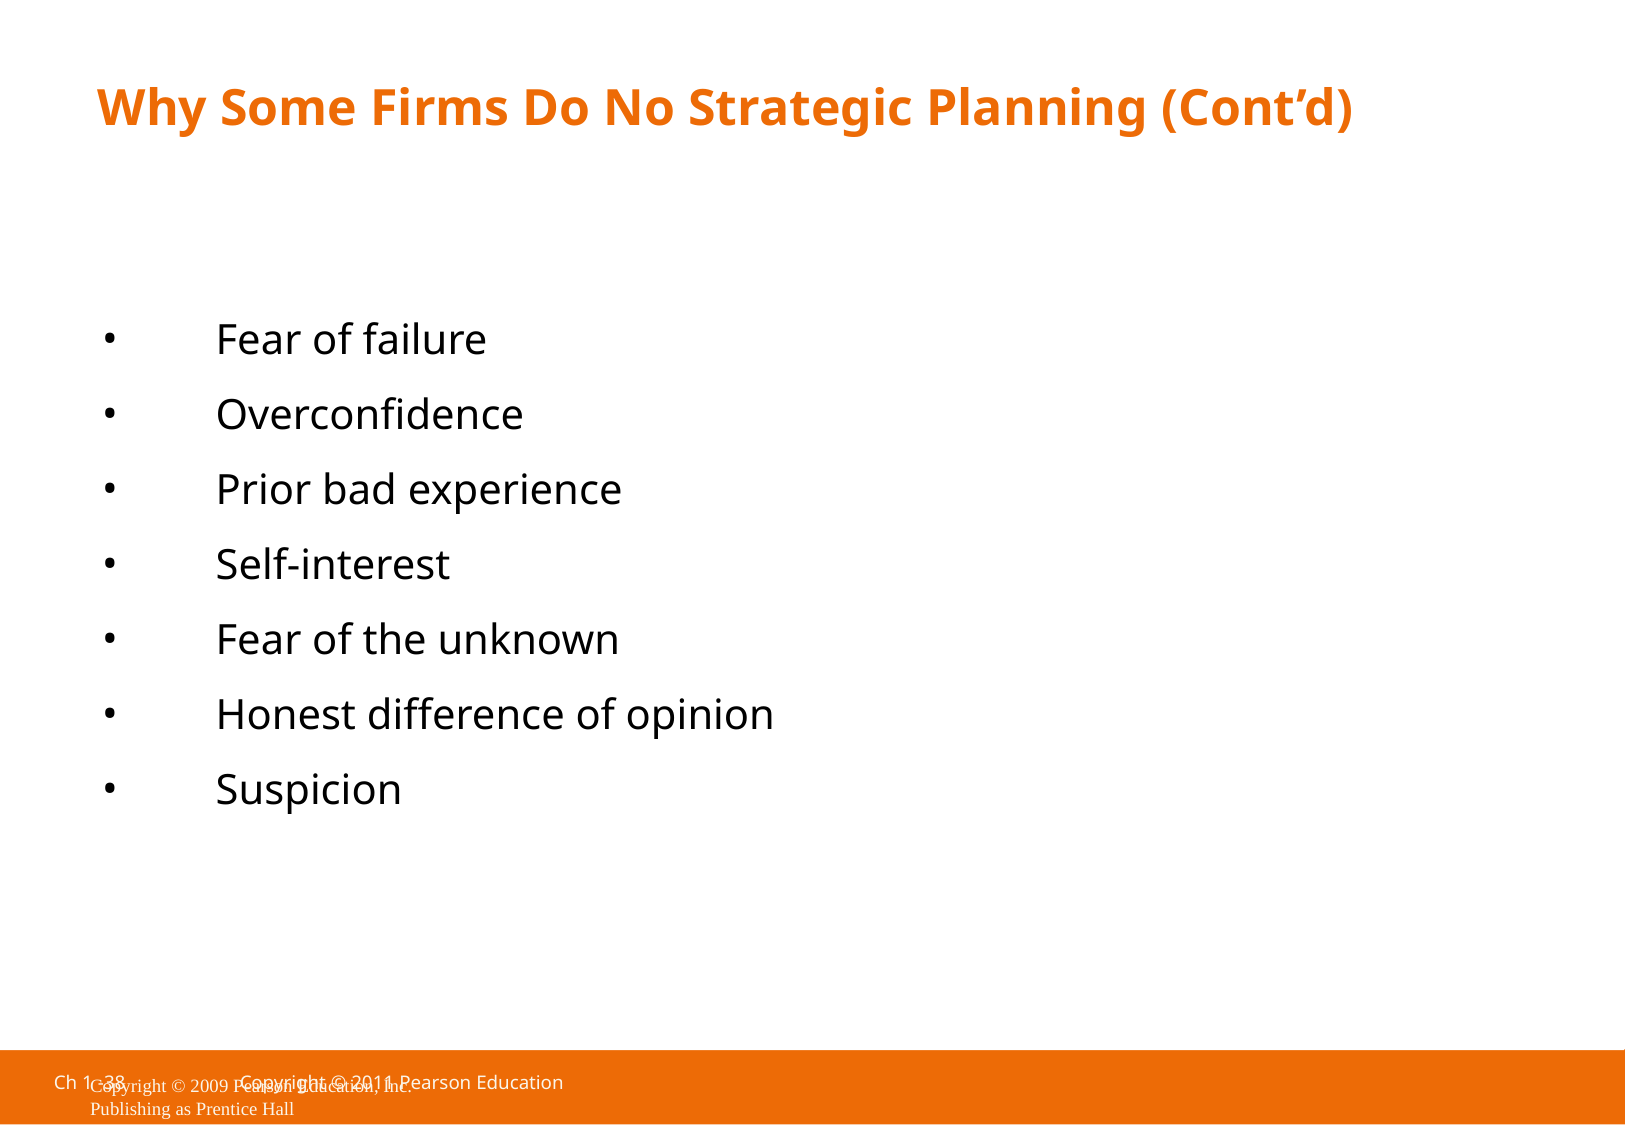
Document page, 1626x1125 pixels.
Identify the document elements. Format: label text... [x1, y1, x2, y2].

text_box Why Some Firms Do No Strategic Planning (Cont’d) [91, 74, 1503, 136]
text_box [95, 312, 1547, 836]
text_box Copyright © 2011 Pearson Education [233, 1070, 699, 1093]
text_box Ch 1 -38 [47, 1070, 167, 1093]
text_box Copyright © 2009 Pearson Education, Inc. Publishing as Prentice Hall [90, 1073, 980, 1119]
text_box [0, 1050, 1625, 1125]
picture [1352, 1042, 1625, 1124]
